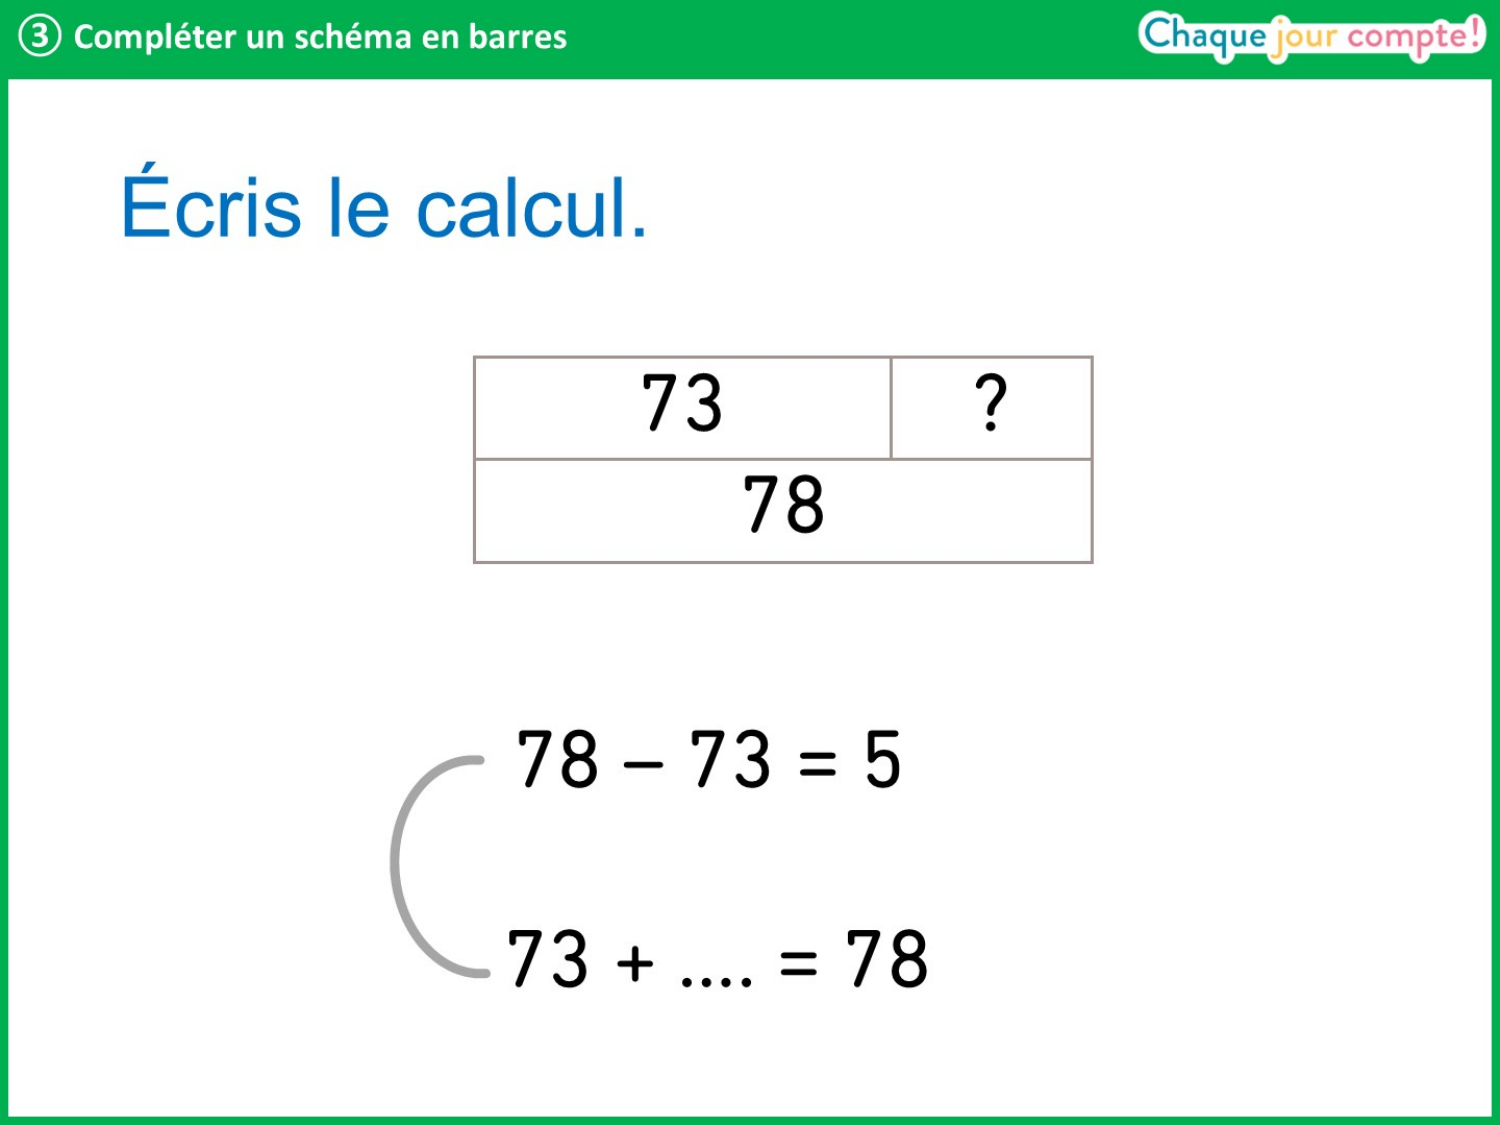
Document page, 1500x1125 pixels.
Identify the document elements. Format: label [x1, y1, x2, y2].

list [0, 0, 1500, 1125]
